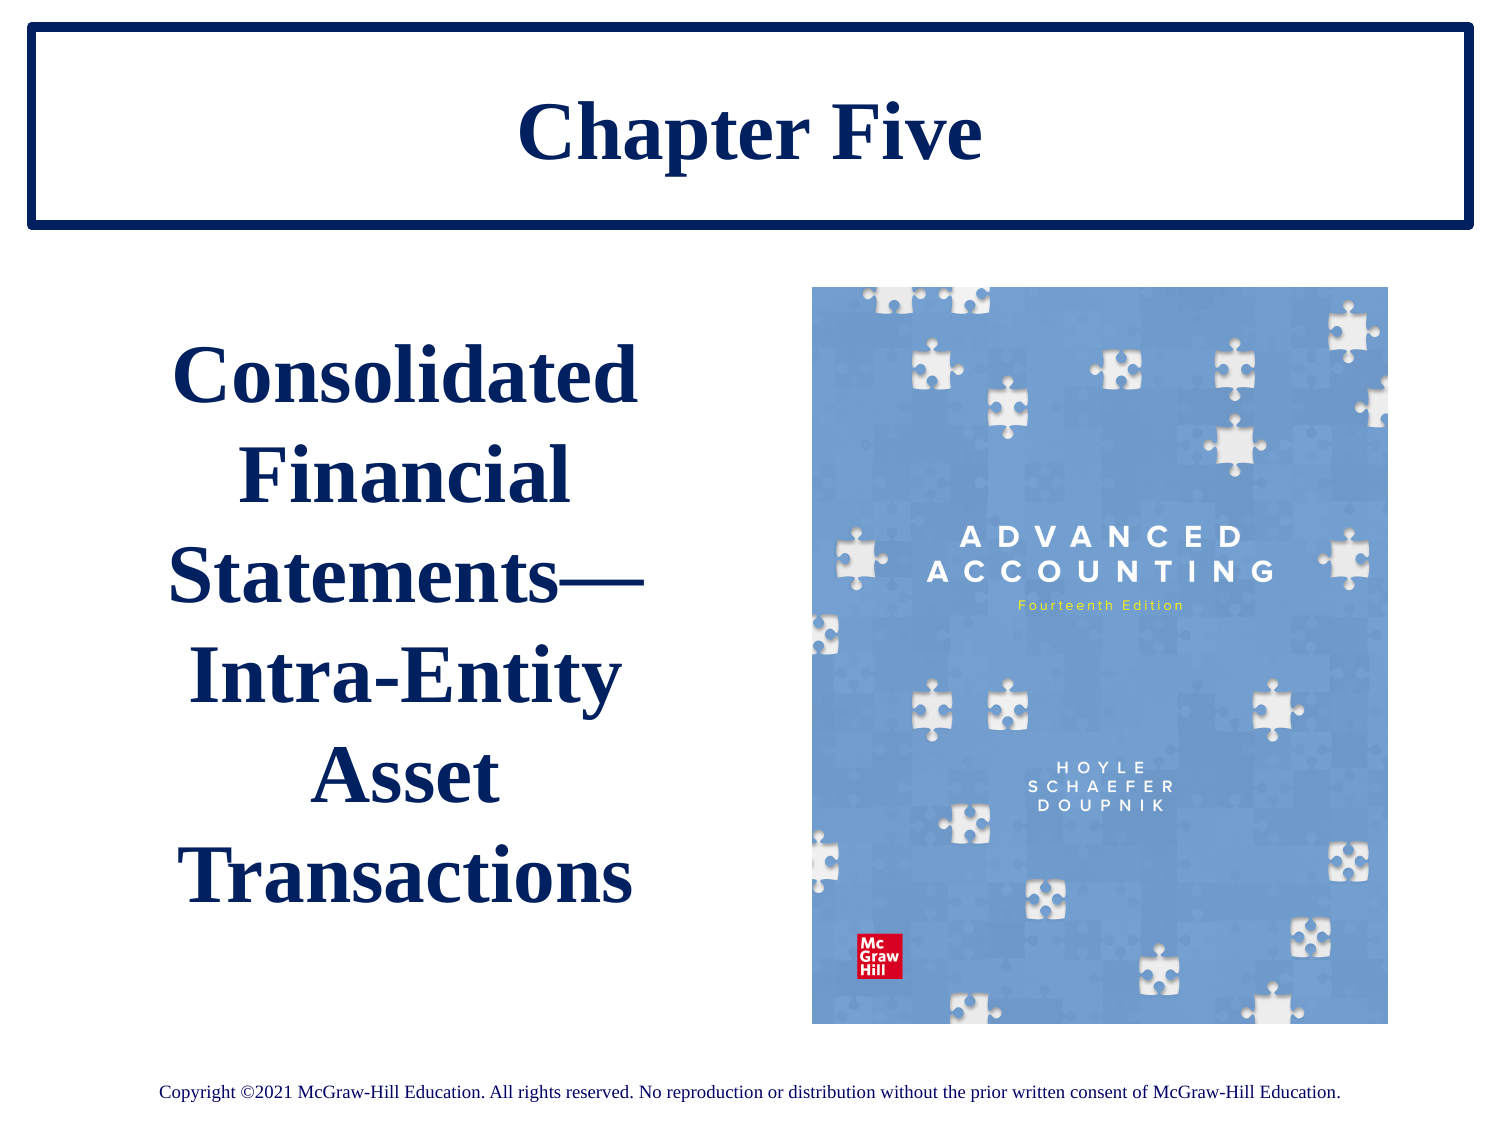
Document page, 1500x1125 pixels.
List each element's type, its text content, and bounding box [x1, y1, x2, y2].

title Chapter Five [27, 22, 1474, 230]
text_box Copyright ©2021 McGraw-Hill Education. All rights reserved. No reproduction or distribution without the prior written consent of McGraw-Hill Education. [76, 1072, 1424, 1110]
picture [812, 287, 1388, 1024]
text_box Consolidated Financial Statements—Intra-Entity Asset Transactions [86, 287, 725, 951]
